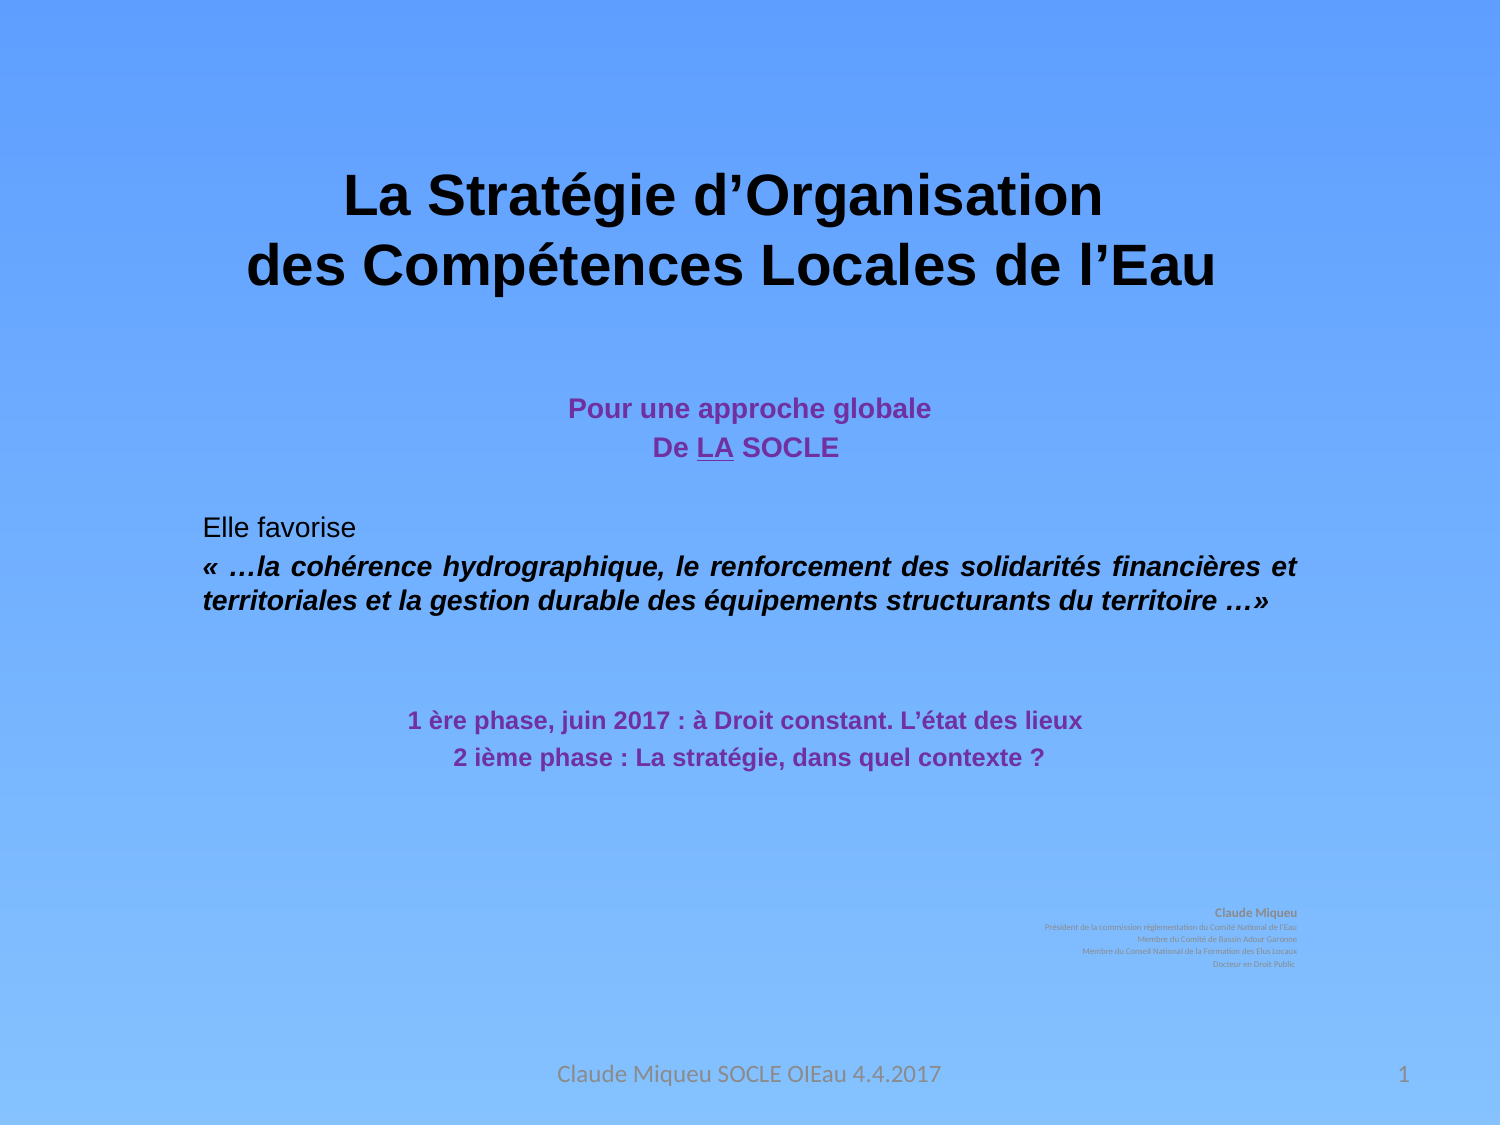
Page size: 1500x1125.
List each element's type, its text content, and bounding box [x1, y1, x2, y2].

slide_number 1 [1074, 1042, 1425, 1103]
subtitle Pour une approche globale De LA SOCLE Elle favorise « …la cohérence hydrographique, le renforcement des solidarités financières et territoriales et la gestion durable des équipements structurants du territoire …» 1 ère phase, juin 2017 : à Droit constant. L’état des lieux 2 ième phase : La stratégie, dans quel contexte ? Claude Miqueu Président de la commission réglementation du Comité National de l’Eau Membre du Comité de Bassin Adour Garonne Membre du Conseil National de la Formation des Elus Locaux Docteur en Droit Public [187, 363, 1313, 1043]
footer Claude Miqueu SOCLE OIEau 4.4.2017 [512, 1042, 988, 1103]
title La Stratégie d’Organisation des Compétences Locales de l’Eau [105, 78, 1360, 516]
